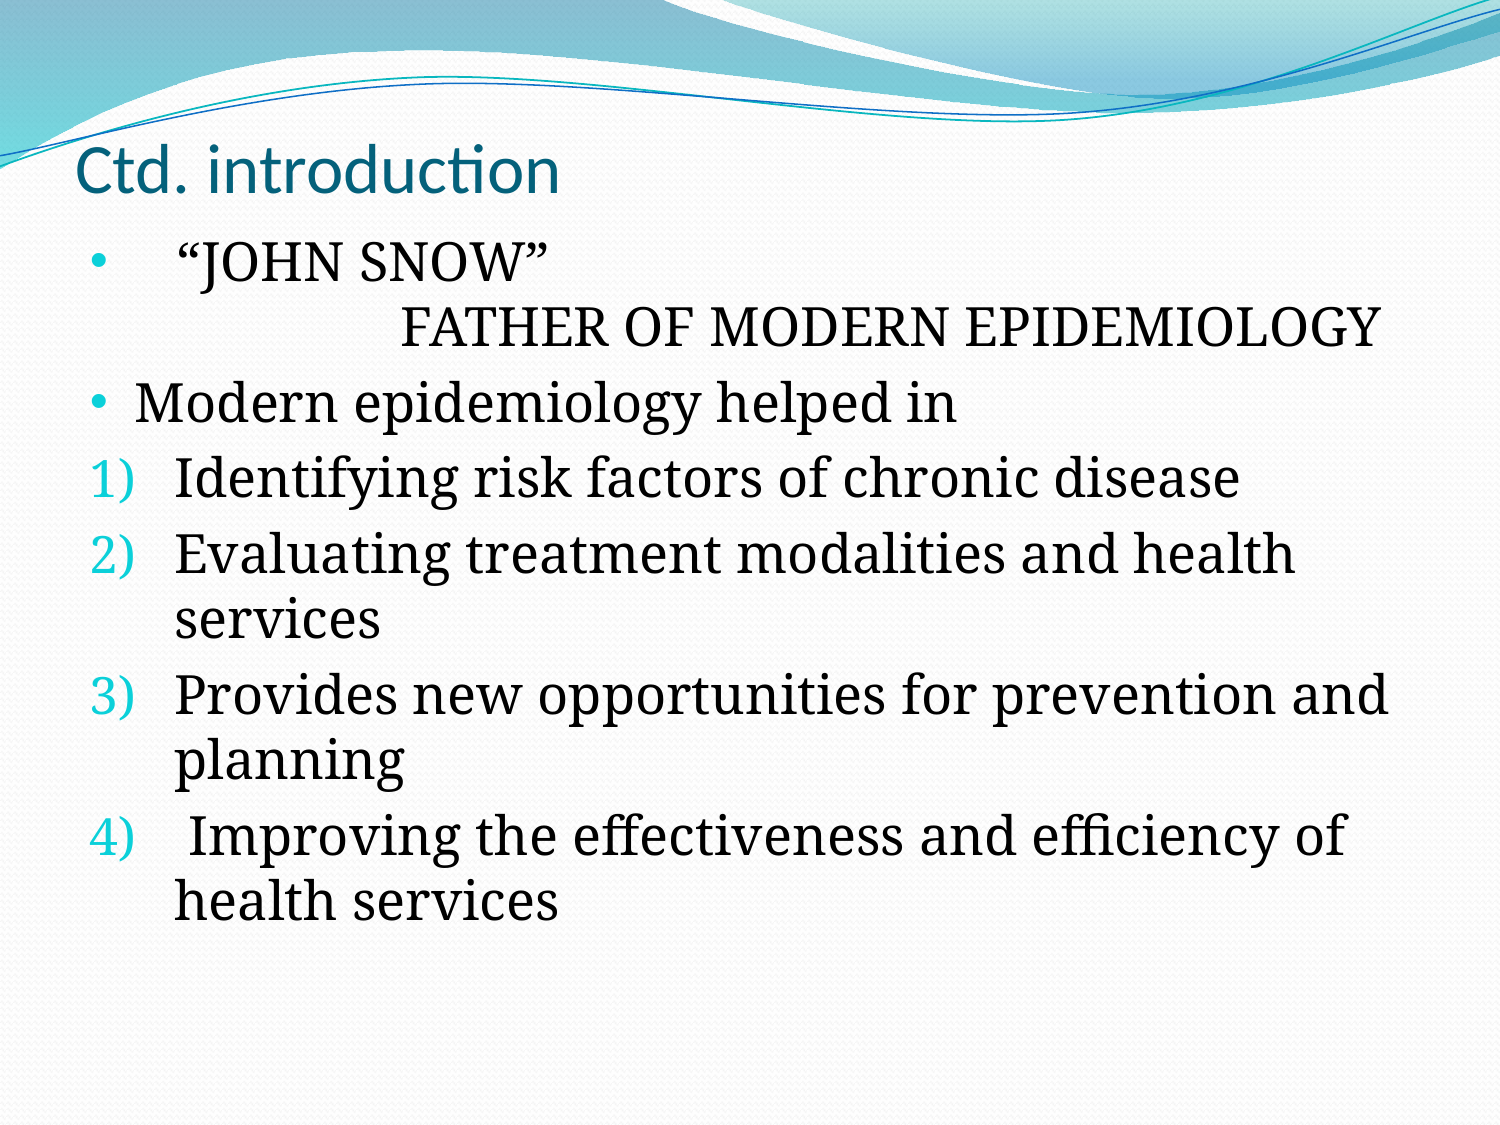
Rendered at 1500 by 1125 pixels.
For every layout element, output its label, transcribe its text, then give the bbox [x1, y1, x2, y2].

list “JOHN SNOW” FATHER OF MODERN EPIDEMIOLOGY Modern epidemiology helped in Identifying risk factors of chronic disease Evaluating treatment modalities and health services Provides new opportunities for prevention and planning Improving the effectiveness and efficiency of health services [75, 219, 1425, 1038]
title Ctd. introduction [75, 115, 1425, 209]
